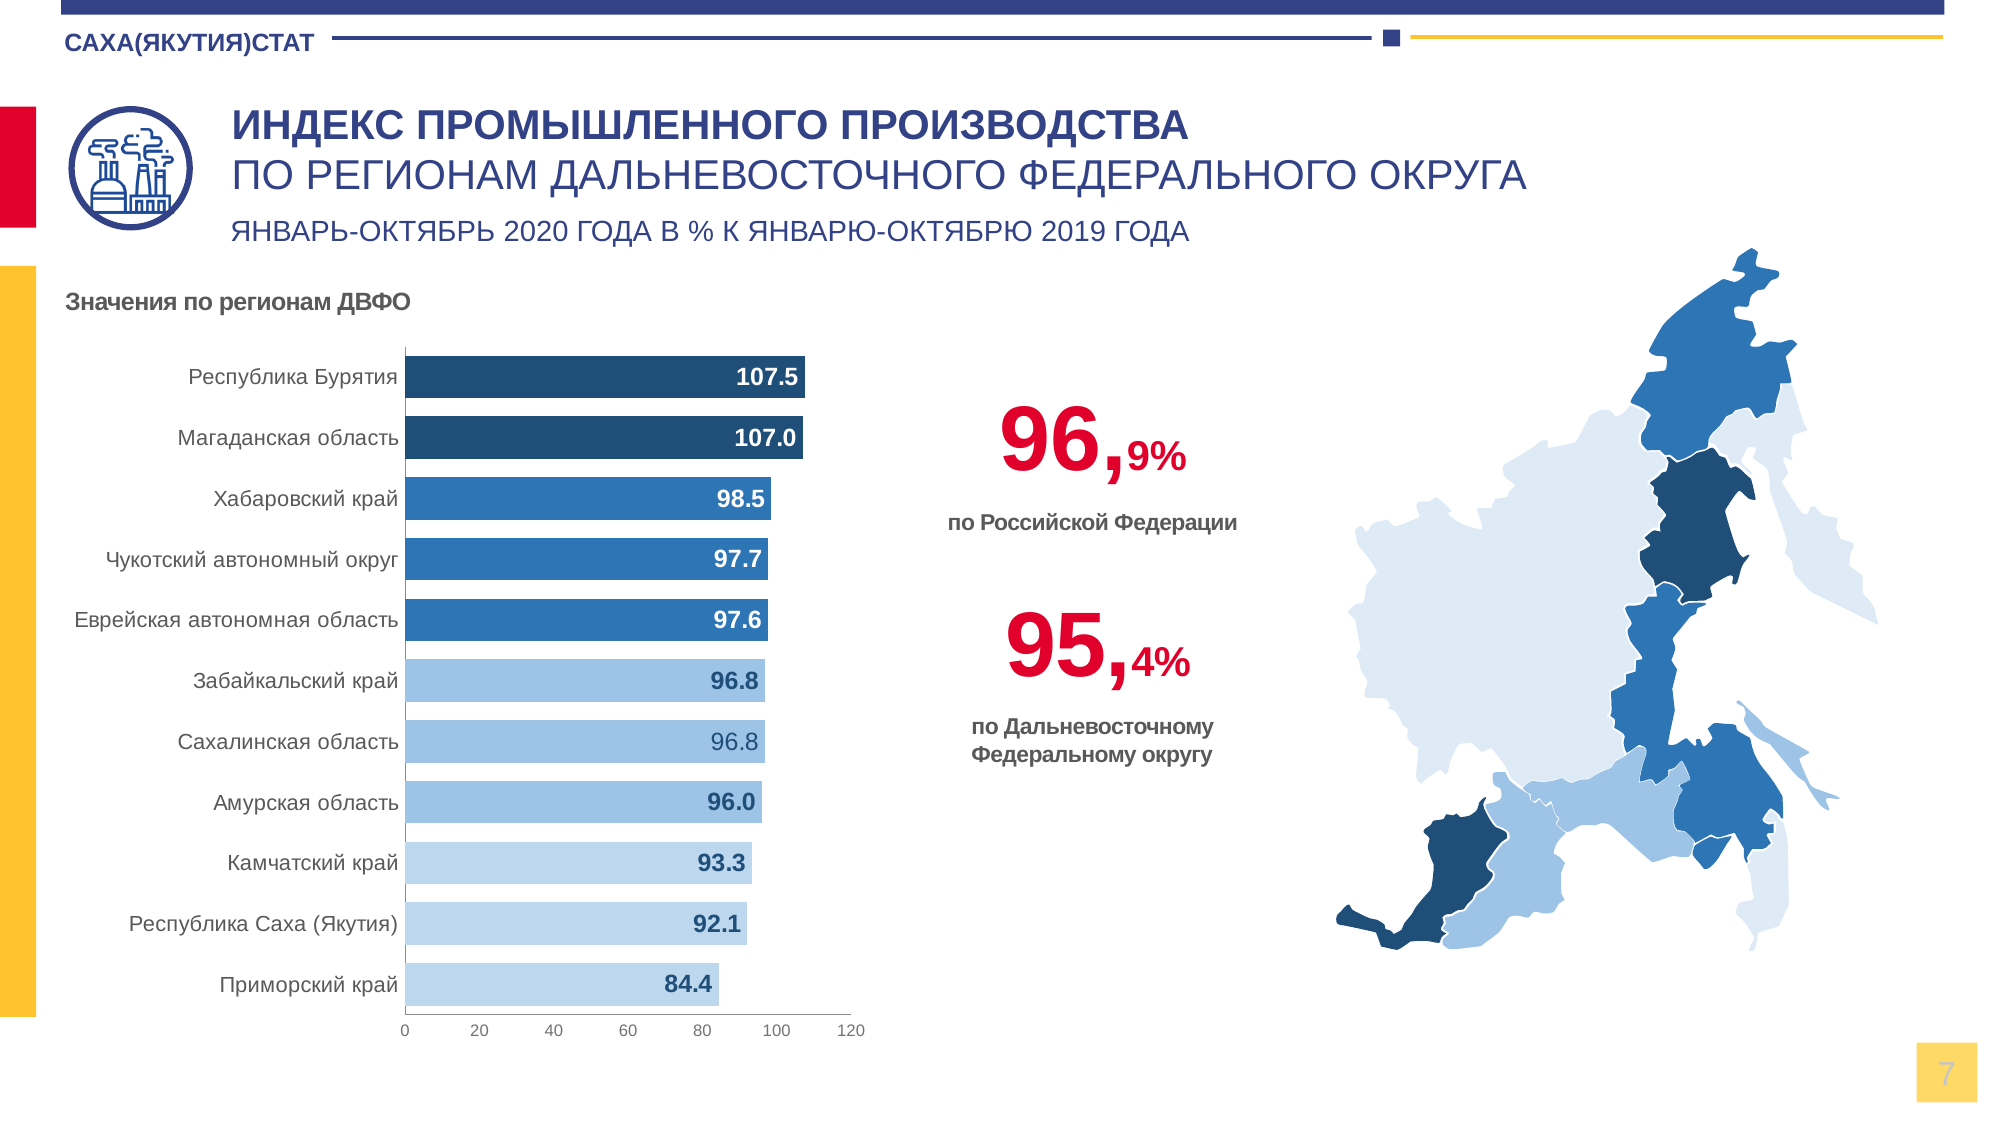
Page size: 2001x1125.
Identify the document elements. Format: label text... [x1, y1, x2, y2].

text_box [71, 109, 190, 228]
text_box Значения по регионам ДВФО [50, 278, 766, 324]
text_box по Дальневосточному Федеральному округу [956, 704, 1283, 775]
text_box ЯНВАРЬ-ОКТЯБРЬ 2020 ГОДА В % К ЯНВАРЮ-ОКТЯБРЮ 2019 ГОДА [215, 204, 1320, 250]
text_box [236, 29, 1943, 116]
slide_number 7 [1916, 1042, 1978, 1103]
text_box САХА(ЯКУТИЯ)СТАТ [47, 17, 332, 65]
text_box 95,4% [990, 576, 1210, 702]
list ИНДЕКС ПРОМЫШЛЕННОГО ПРОИЗВОДСТВА ПО РЕГИОНАМ ДАЛЬНЕВОСТОЧНОГО ФЕДЕРАЛЬНОГО ОКРУГА [216, 90, 1931, 173]
chart [28, 325, 883, 1096]
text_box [1335, 247, 1879, 952]
text_box по Российской Федерации [932, 499, 1259, 543]
text_box 96,9% [984, 371, 1205, 497]
